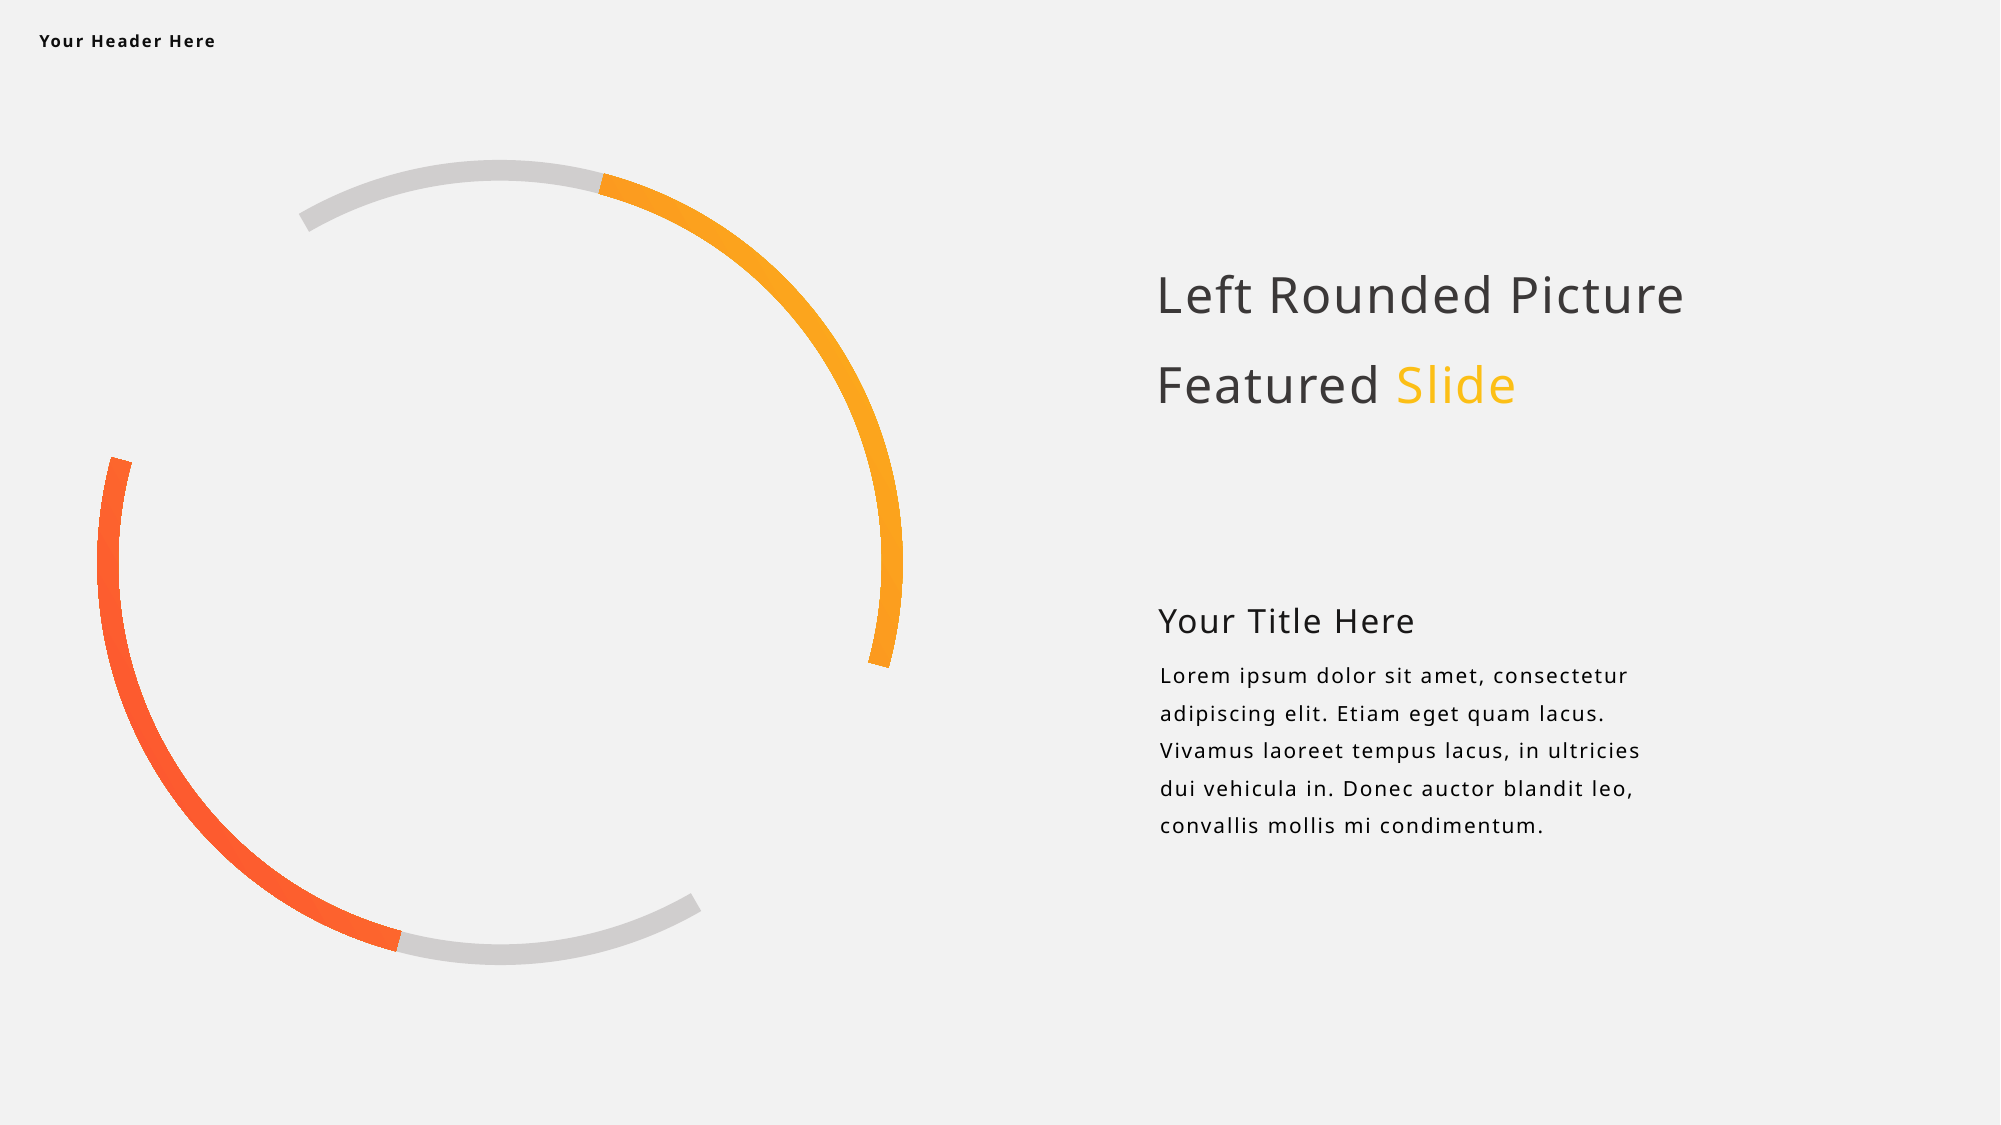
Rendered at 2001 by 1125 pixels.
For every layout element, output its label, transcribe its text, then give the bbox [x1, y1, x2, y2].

text_box Your Header Here [24, 13, 231, 59]
picture [120, 183, 880, 942]
text_box Left Rounded Picture Featured Slide [1142, 225, 1716, 421]
text_box Lorem ipsum dolor sit amet, consectetur adipiscing elit. Etiam eget quam lacus. Vivamus laoreet tempus lacus, in ultricies dui vehicula in. Donec auctor blandit leo, convallis mollis mi condimentum. [1145, 643, 1679, 846]
text_box Your Title Here [1143, 572, 1431, 648]
